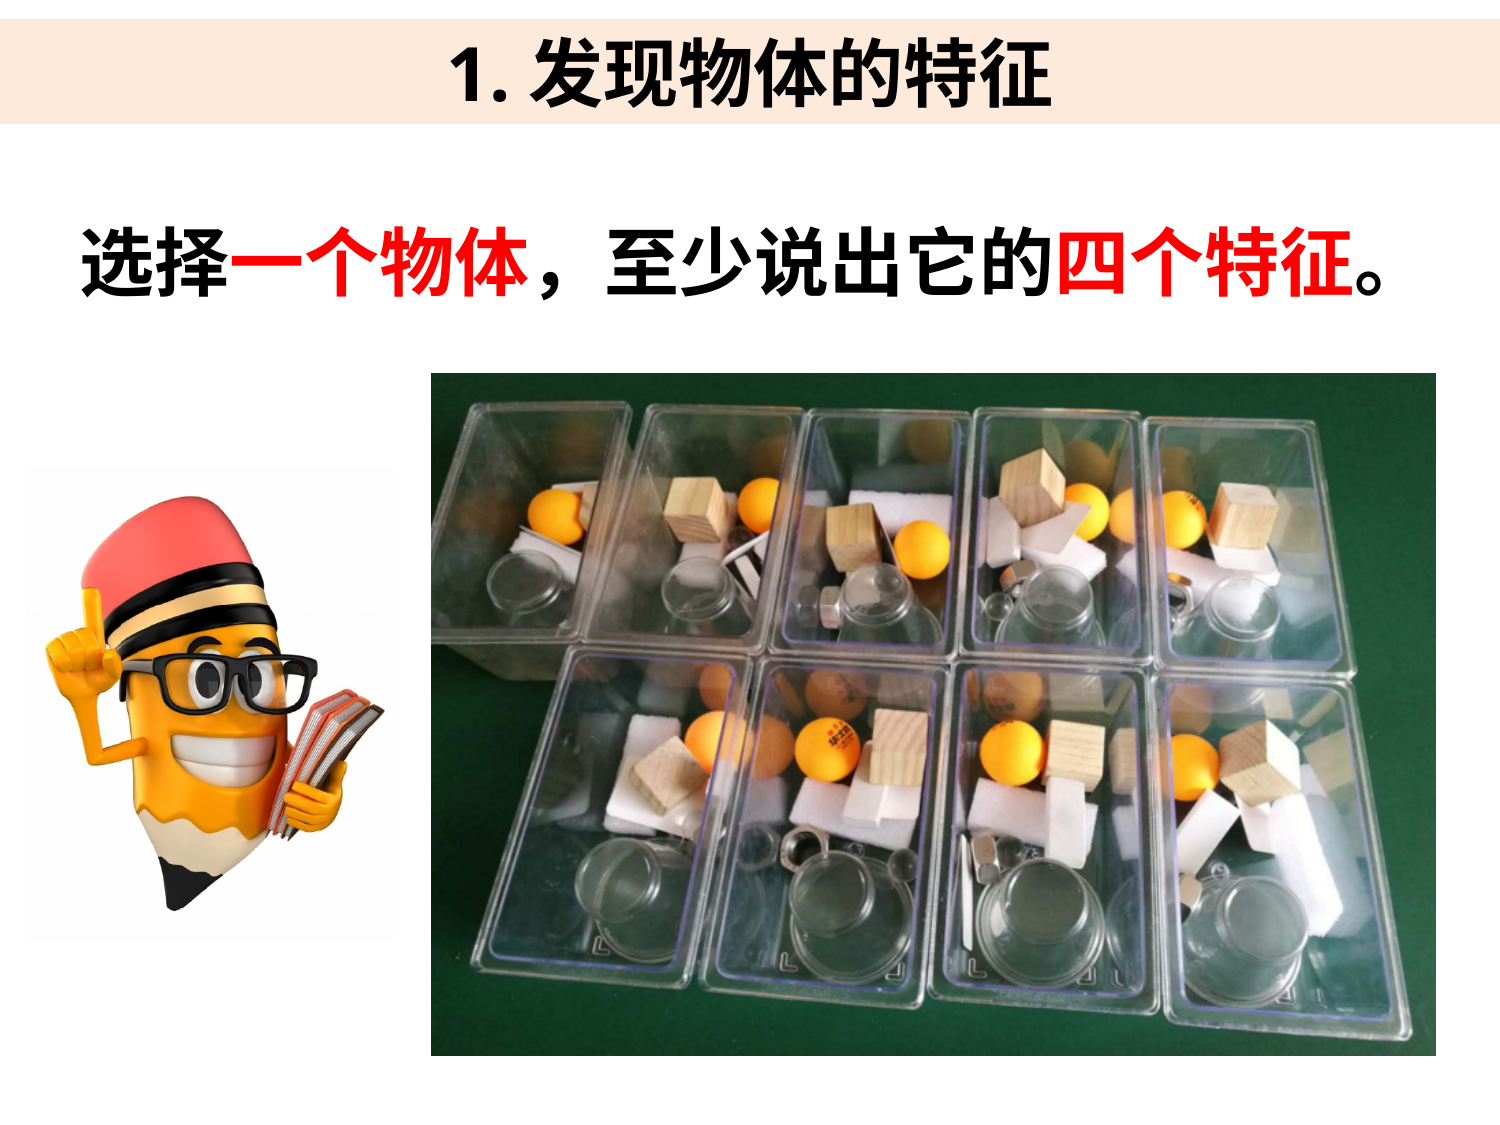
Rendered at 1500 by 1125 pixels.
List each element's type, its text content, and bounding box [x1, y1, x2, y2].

text_box 1.发现物体的特征 [0, 19, 1500, 124]
picture [430, 373, 1436, 1056]
picture [25, 467, 396, 941]
text_box 选择一个物体，至少说出它的四个特征。 [64, 208, 1500, 313]
